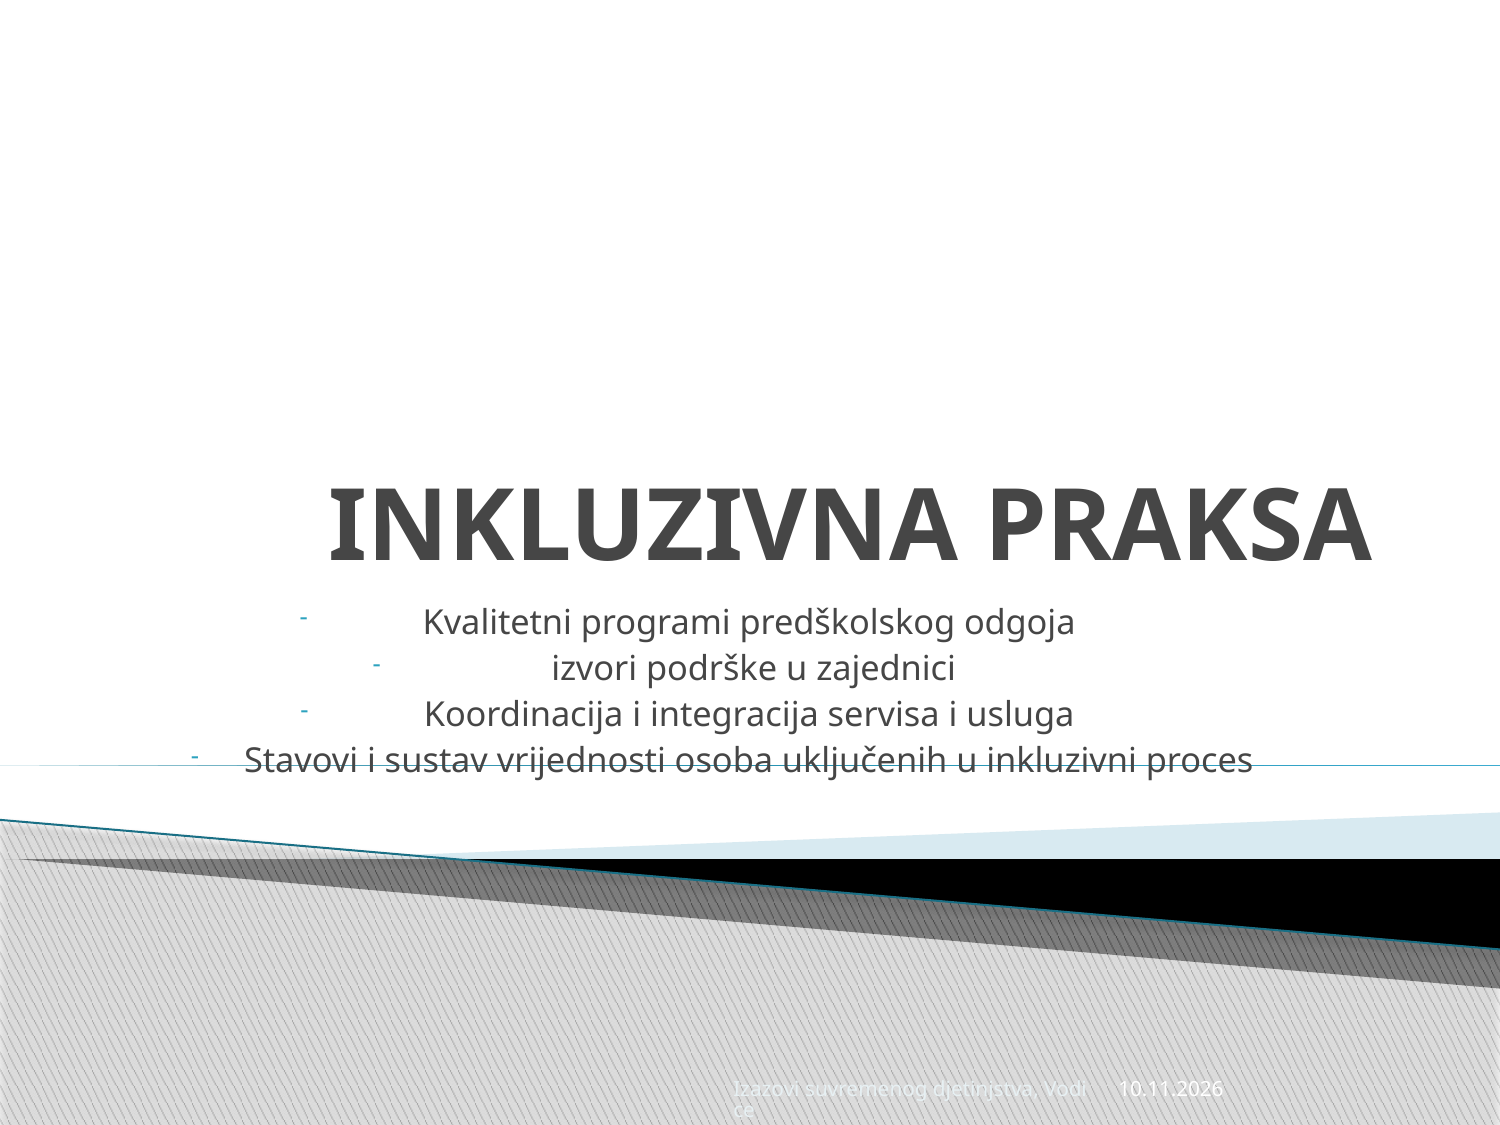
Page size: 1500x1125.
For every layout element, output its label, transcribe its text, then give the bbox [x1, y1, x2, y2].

subtitle Kvalitetni programi predškolskog odgoja izvori podrške u zajednici Koordinacija i integracija servisa i usluga Stavovi i sustav vrijednosti osoba uključenih u inkluzivni proces [112, 592, 1388, 790]
footer Izazovi suvremenog djetinjstva, Vodice [718, 1051, 1105, 1112]
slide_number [1105, 1051, 1419, 1112]
title INKLUZIVNA PRAKSA [112, 287, 1388, 588]
picture [5, 859, 1500, 989]
